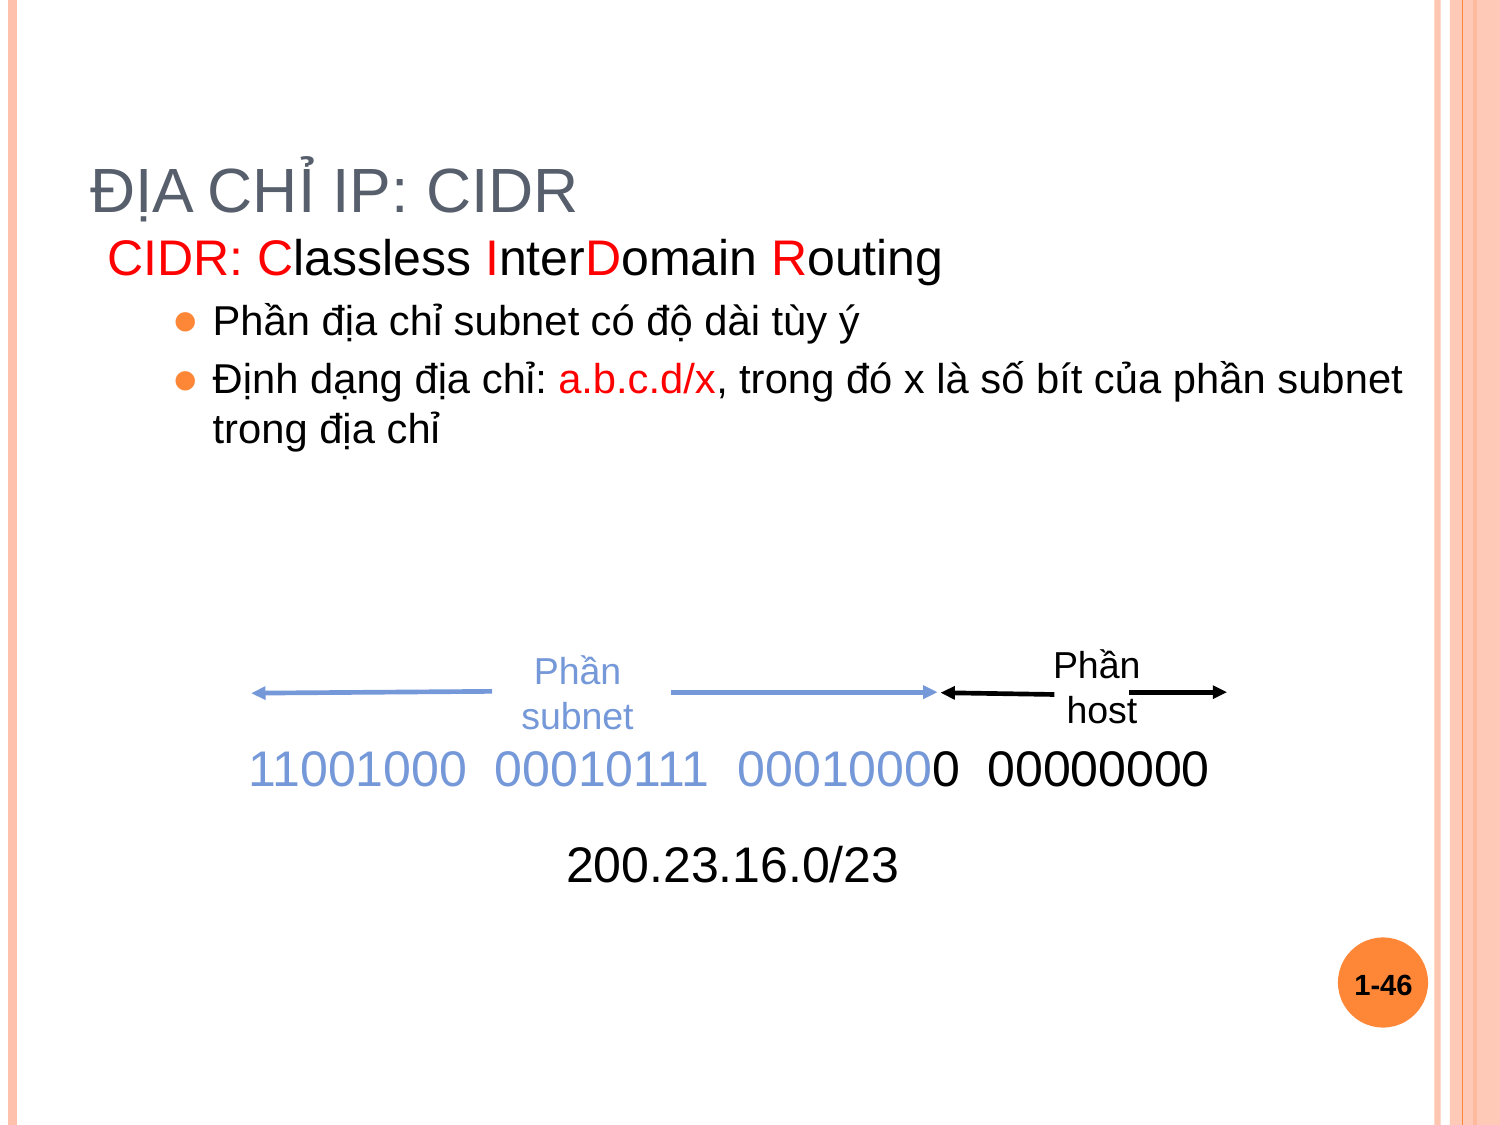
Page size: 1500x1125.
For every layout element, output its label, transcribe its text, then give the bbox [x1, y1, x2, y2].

list CIDR: Classless InterDomain Routing Phần địa chỉ subnet có độ dài tùy ý Định dạng địa chỉ: a.b.c.d/x, trong đó x là số bít của phần subnet trong địa chỉ [92, 217, 1423, 739]
title Địa chỉ IP: CIDR [75, 45, 1300, 233]
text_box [233, 633, 1239, 901]
slide_number 1-‹#› [1333, 940, 1434, 1026]
